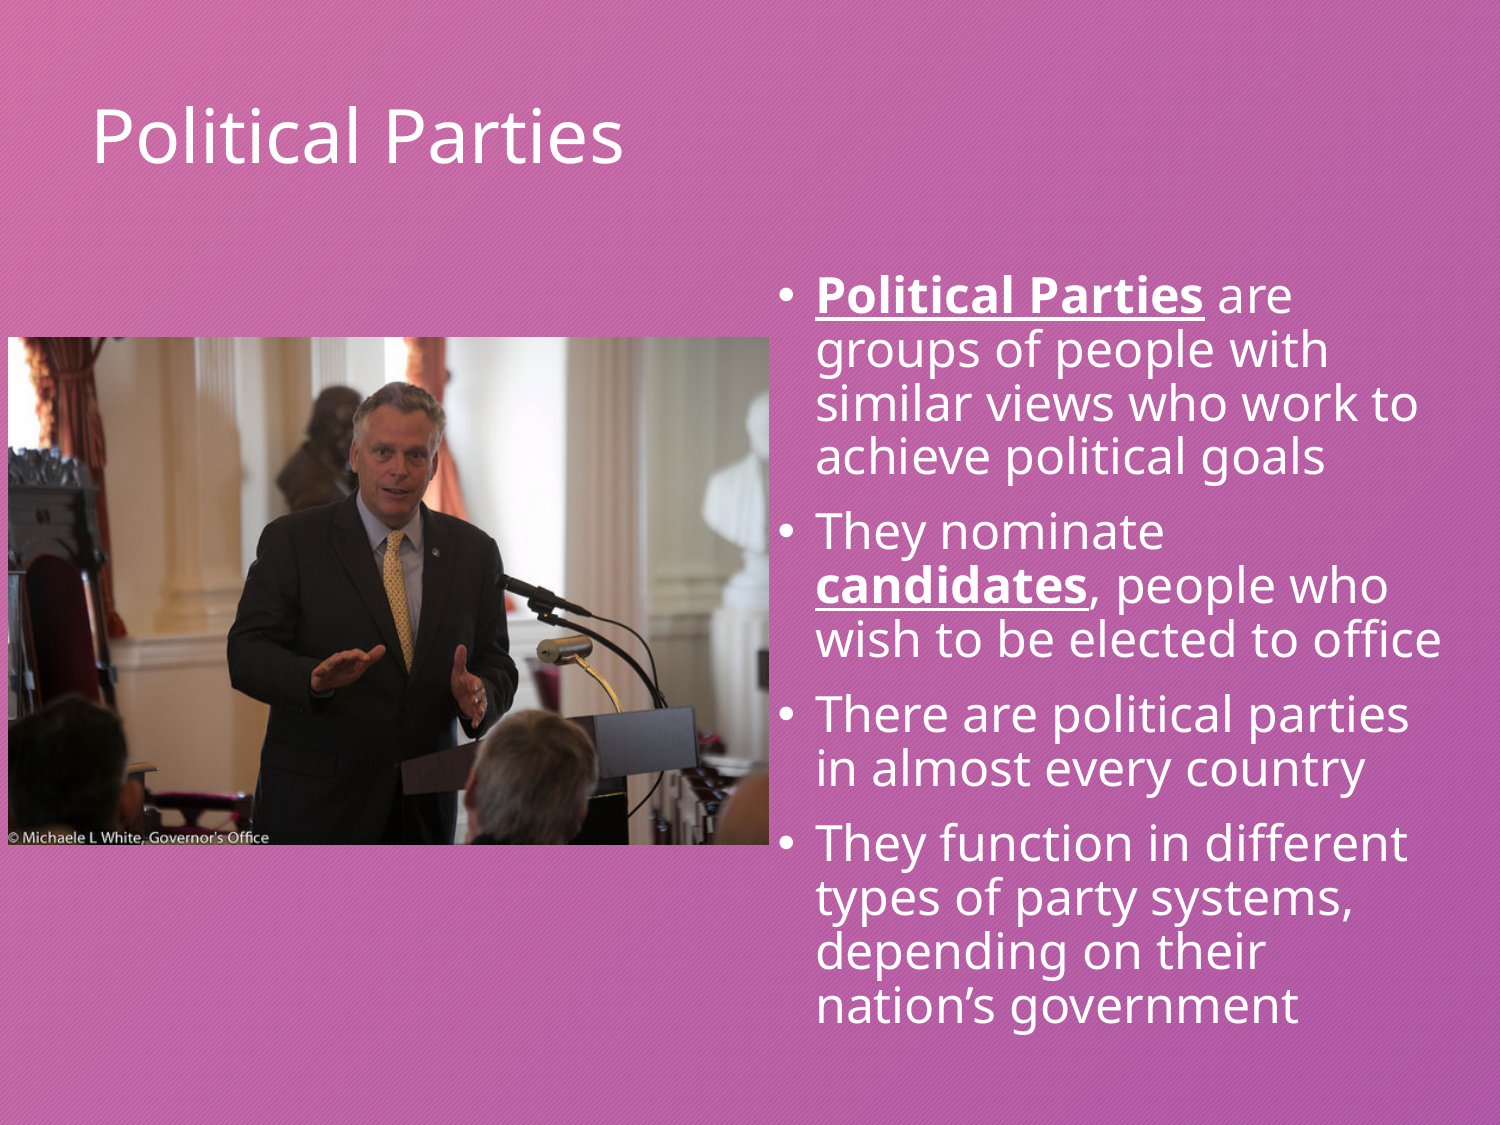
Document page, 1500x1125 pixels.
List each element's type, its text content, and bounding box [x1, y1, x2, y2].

list Political Parties are groups of people with similar views who work to achieve political goals They nominate candidates, people who wish to be elected to office There are political parties in almost every country They function in different types of party systems, depending on their nation’s government [762, 262, 1475, 1063]
picture [8, 337, 769, 845]
title Political Parties [75, 45, 1425, 233]
